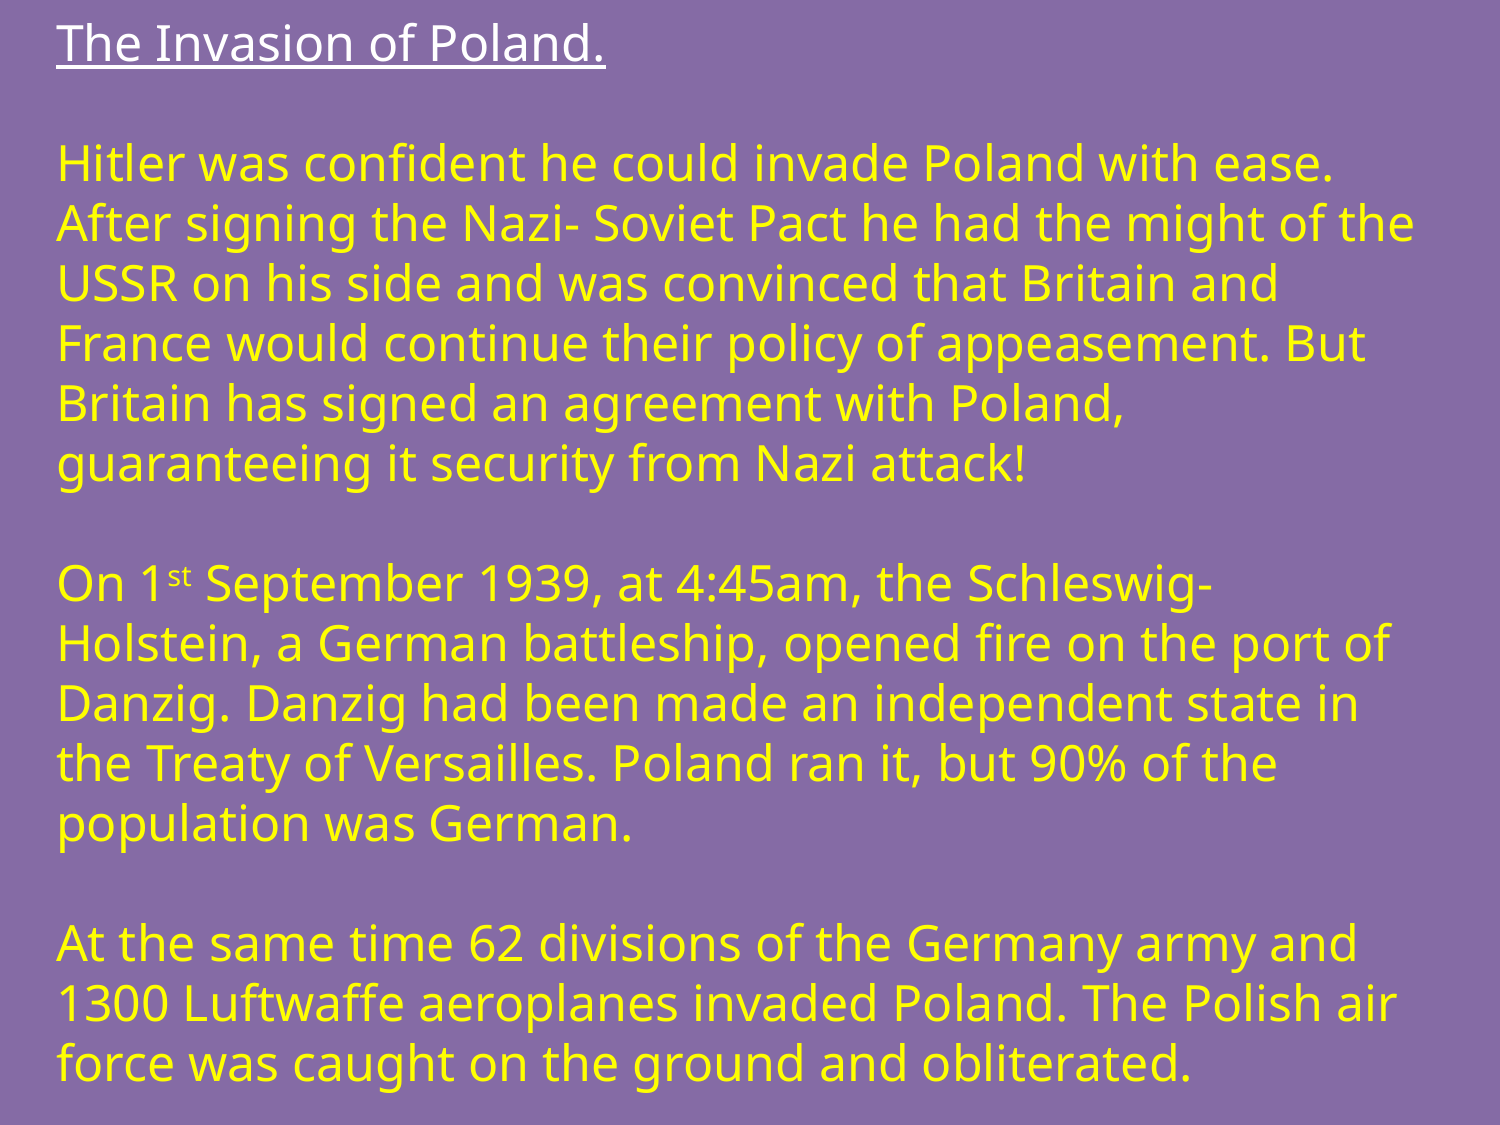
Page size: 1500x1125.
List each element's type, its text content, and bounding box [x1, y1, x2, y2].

text_box The Invasion of Poland. Hitler was confident he could invade Poland with ease. After signing the Nazi- Soviet Pact he had the might of the USSR on his side and was convinced that Britain and France would continue their policy of appeasement. But Britain has signed an agreement with Poland, guaranteeing it security from Nazi attack! On 1st September 1939, at 4:45am, the Schleswig- Holstein, a German battleship, opened fire on the port of Danzig. Danzig had been made an independent state in the Treaty of Versailles. Poland ran it, but 90% of the population was German. At the same time 62 divisions of the Germany army and 1300 Luftwaffe aeroplanes invaded Poland. The Polish air force was caught on the ground and obliterated. [41, 4, 1436, 1125]
